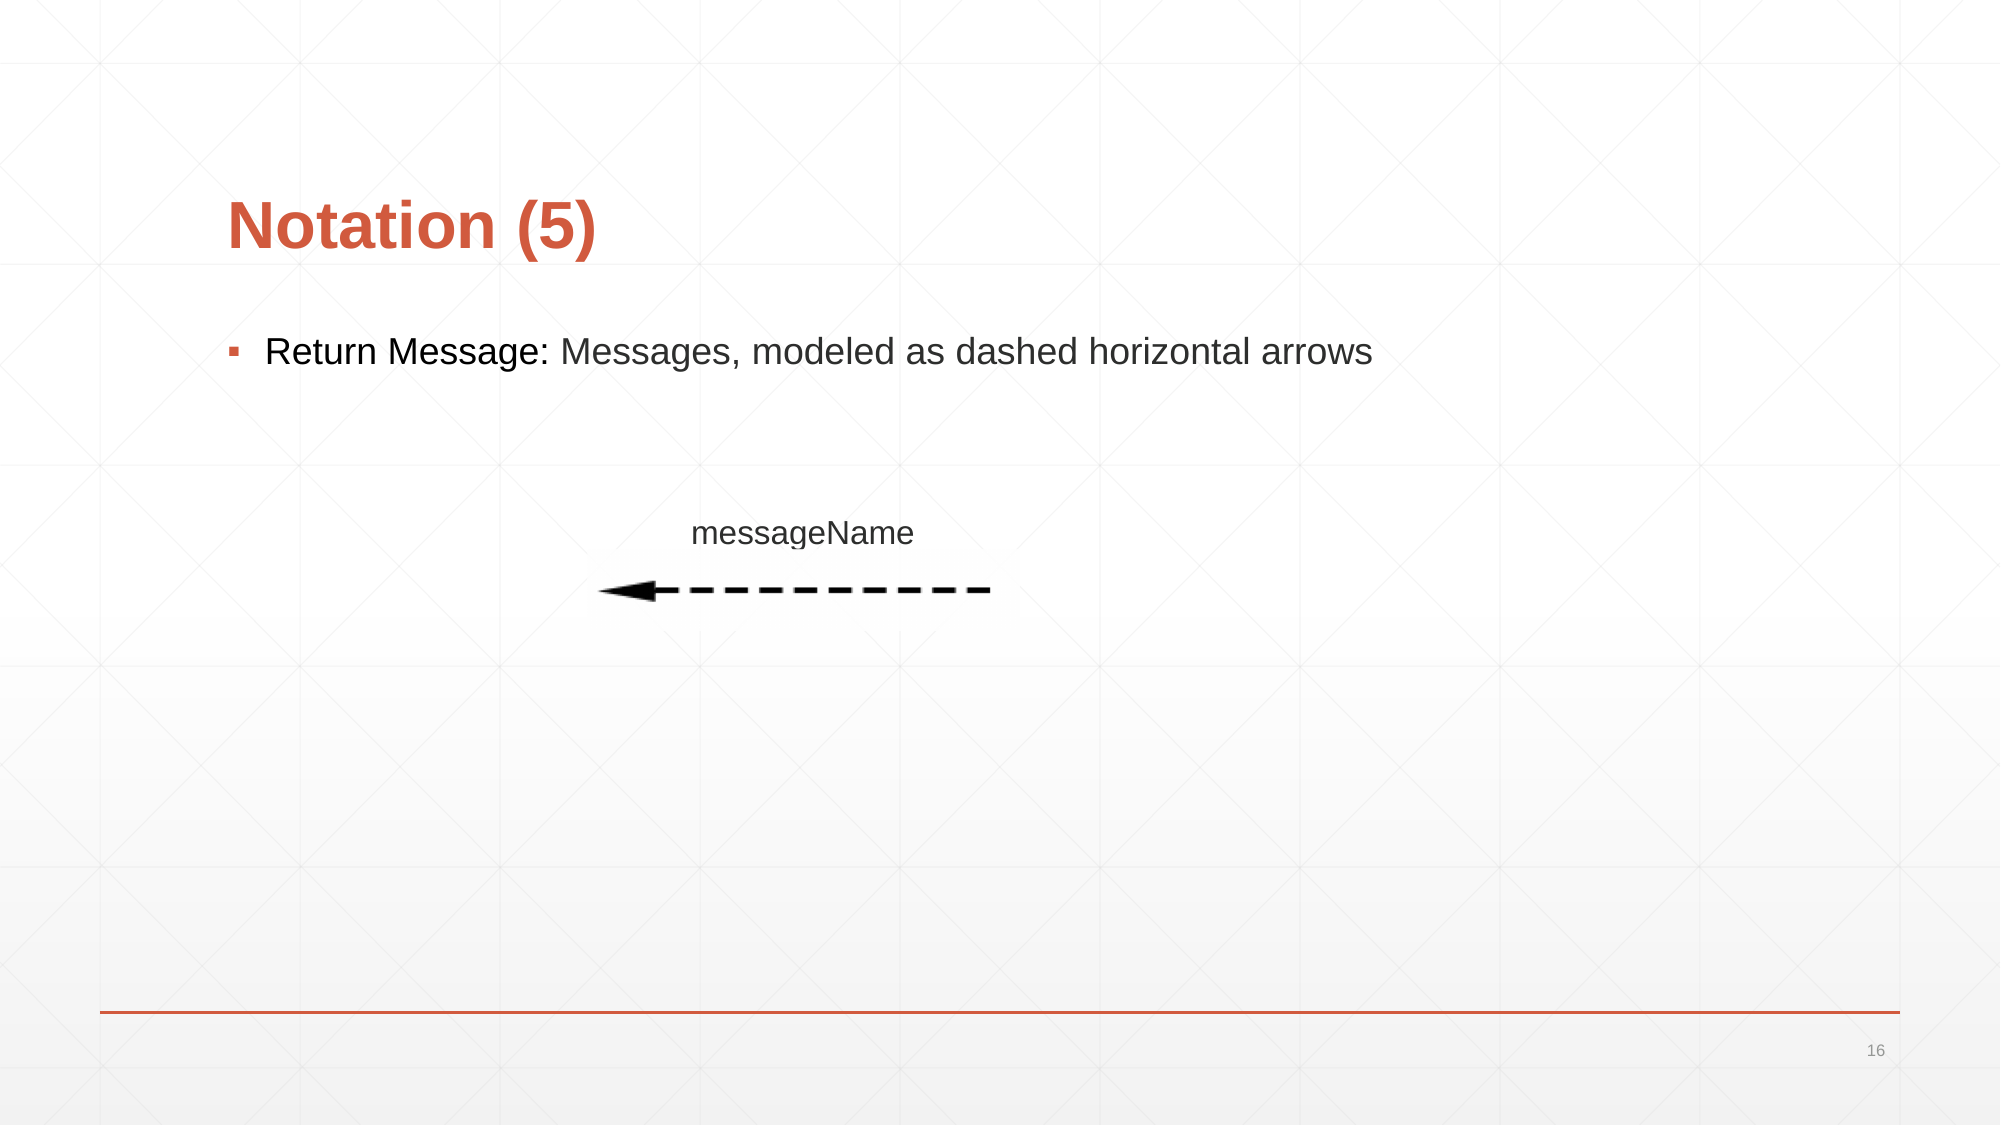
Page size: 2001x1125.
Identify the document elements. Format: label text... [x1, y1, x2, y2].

slide_number 16 [1749, 1031, 1901, 1069]
text_box [931, 538, 2000, 599]
text_box messageName [676, 503, 931, 549]
title Notation (5) [212, 82, 1788, 271]
list Return Message: Messages, modeled as dashed horizontal arrows [212, 324, 1788, 950]
picture [587, 549, 1020, 631]
